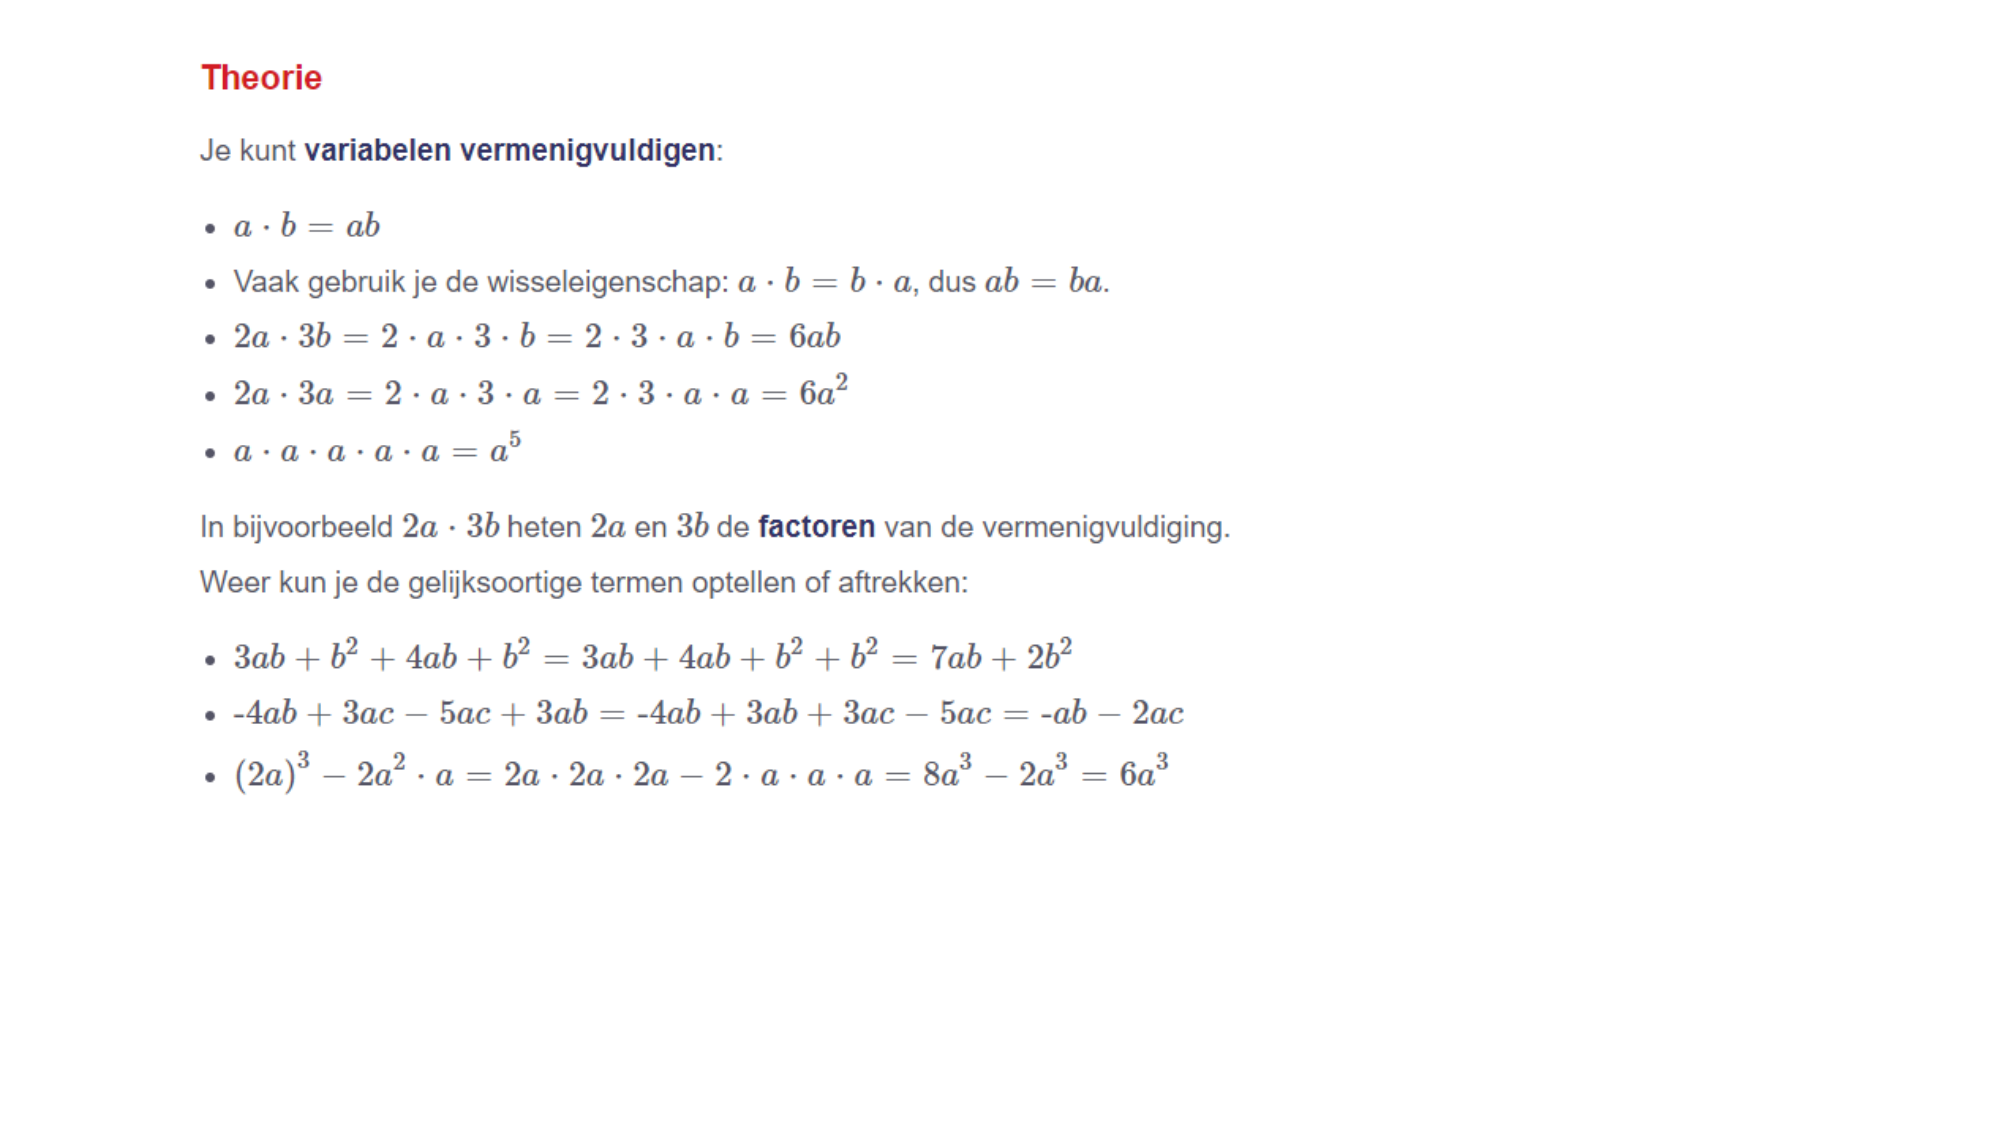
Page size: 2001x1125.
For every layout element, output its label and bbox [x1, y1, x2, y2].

picture [193, 47, 1285, 841]
